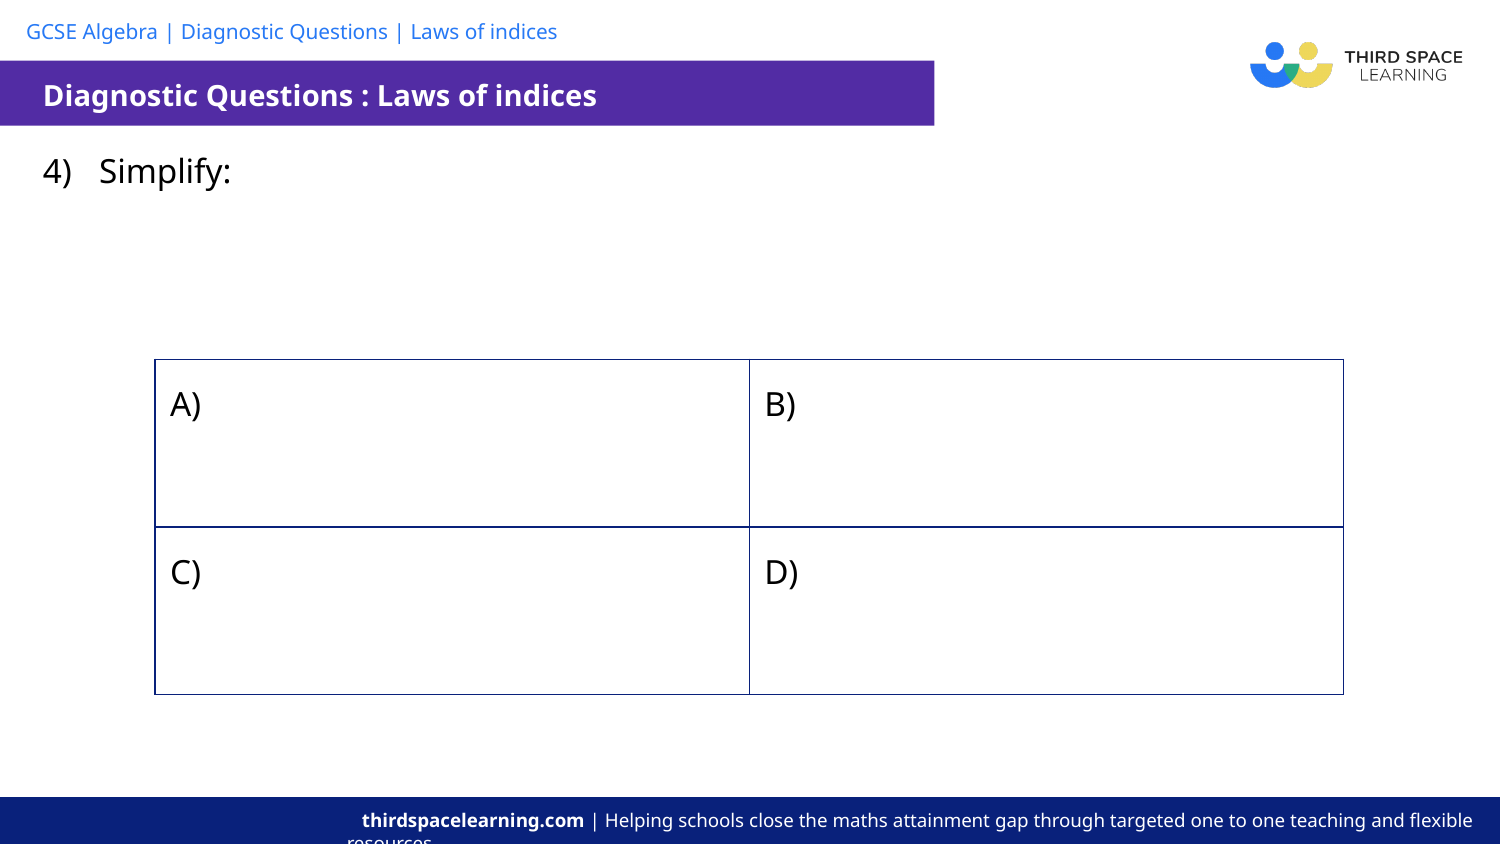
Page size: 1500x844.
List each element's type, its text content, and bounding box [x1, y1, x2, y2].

picture [1250, 33, 1465, 99]
text_box Diagnostic Questions : Laws of indices [27, 61, 778, 127]
